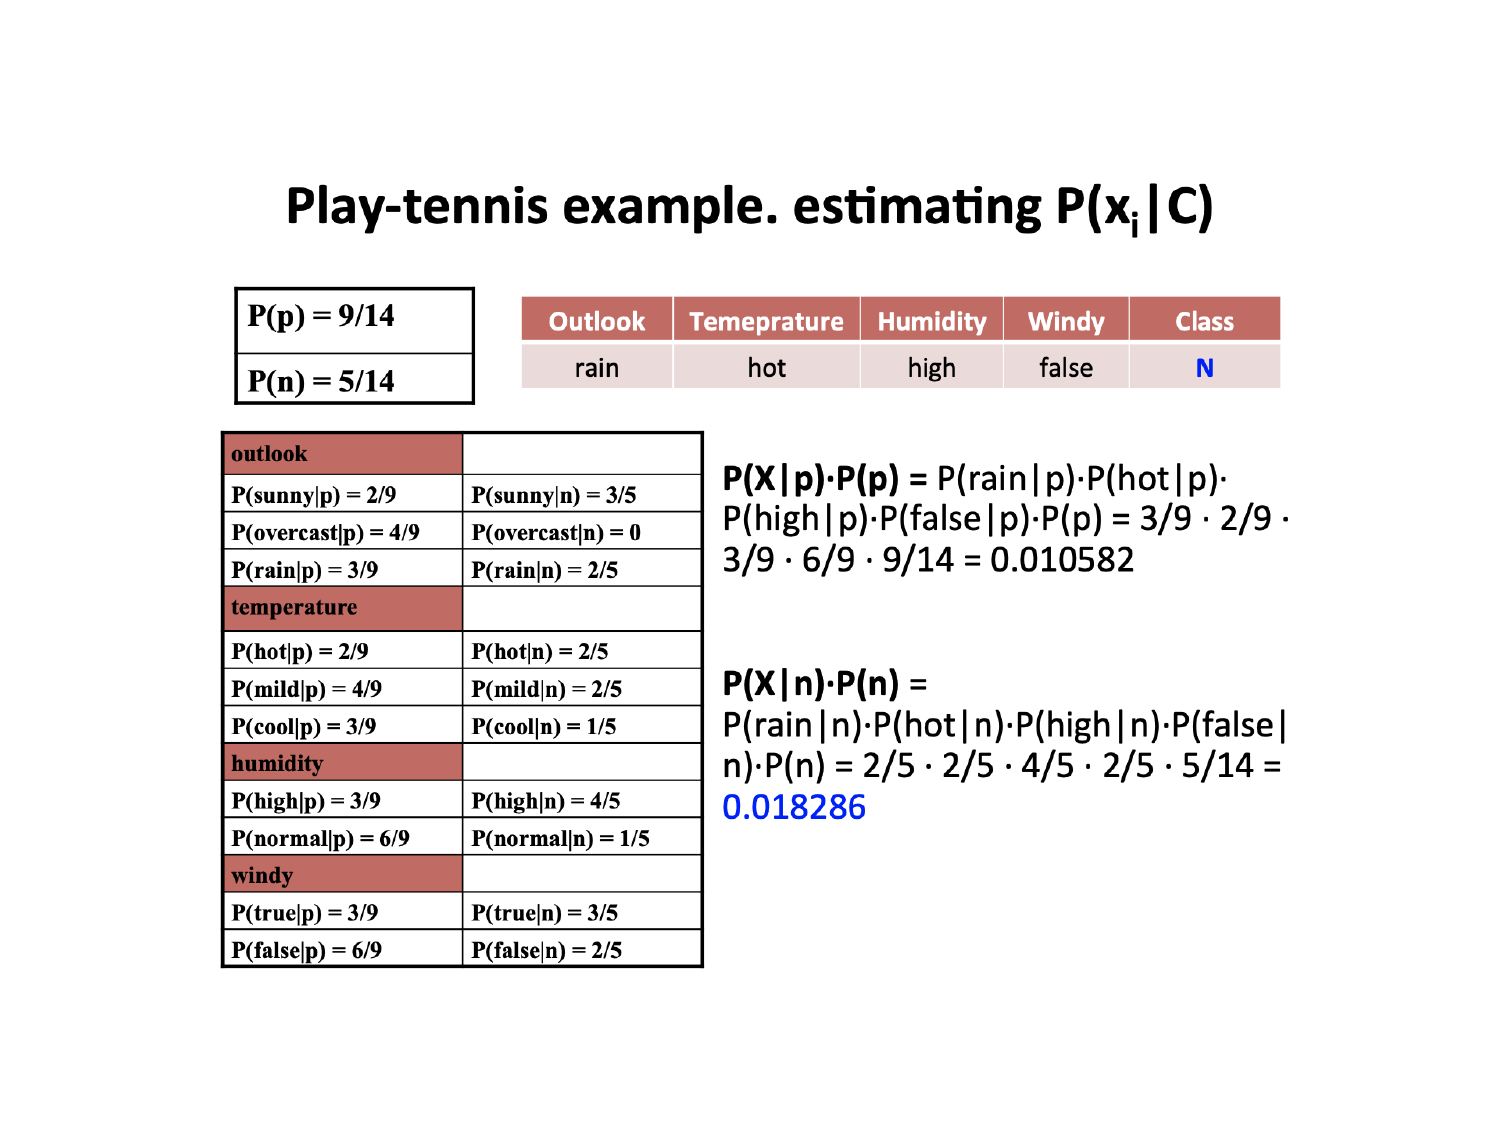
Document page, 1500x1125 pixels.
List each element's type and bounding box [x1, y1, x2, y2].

picture [184, 140, 1316, 985]
